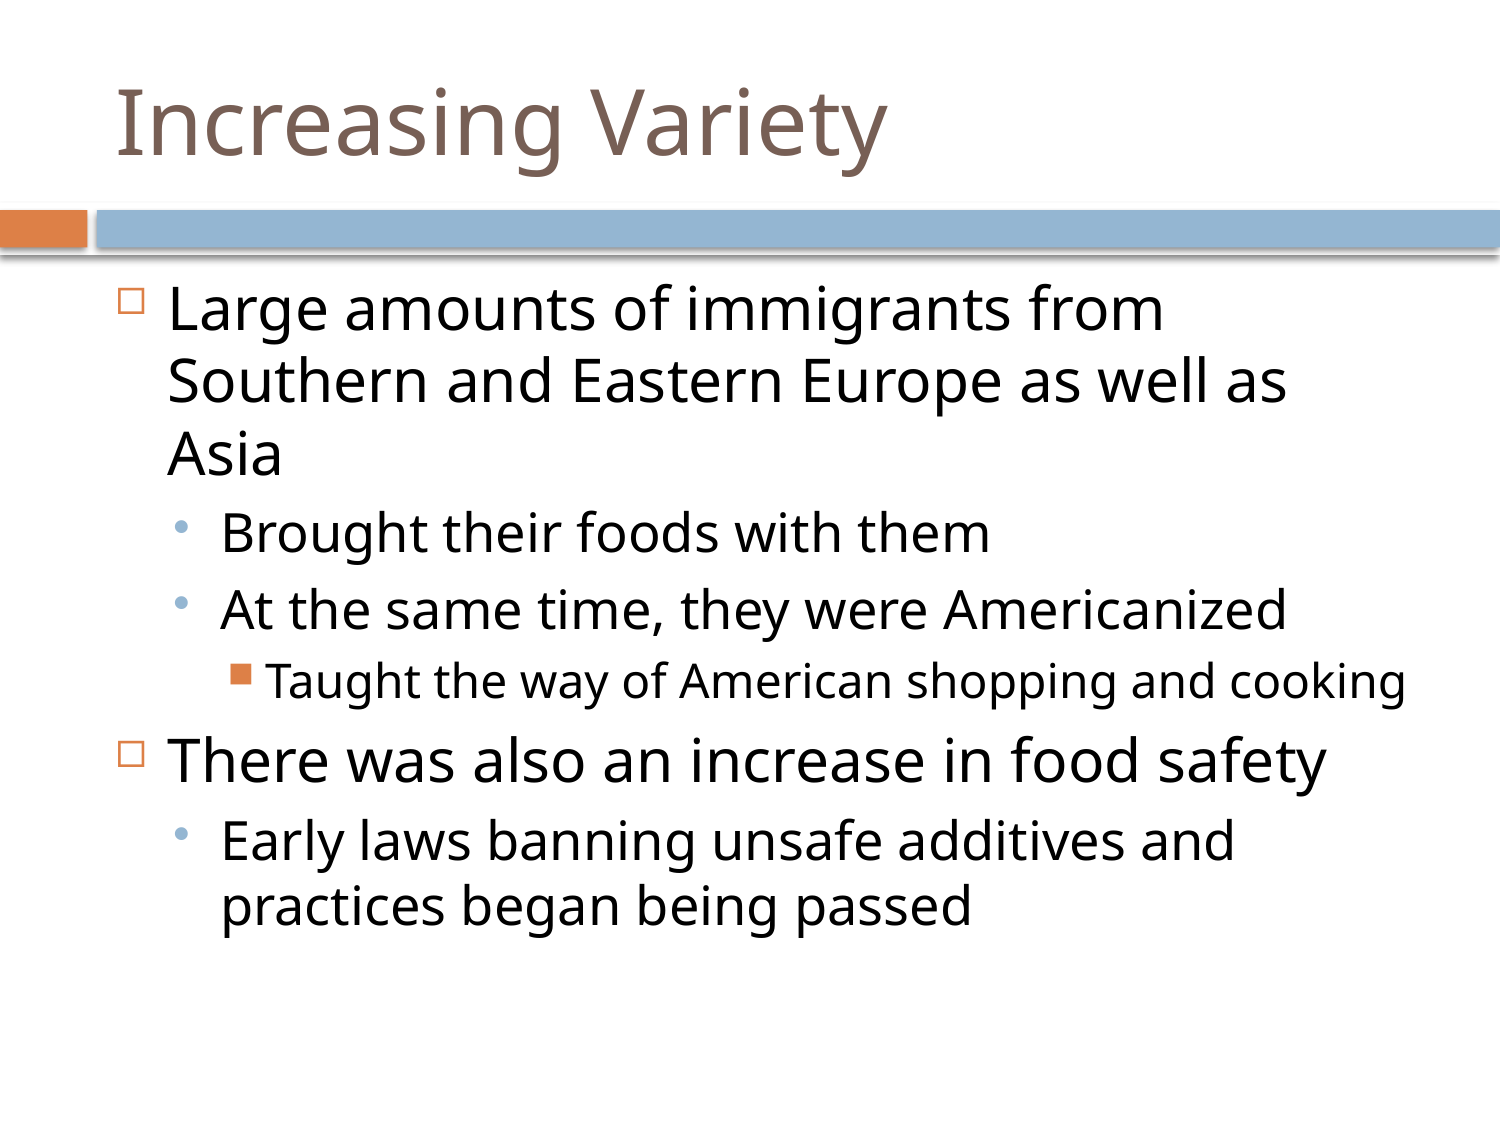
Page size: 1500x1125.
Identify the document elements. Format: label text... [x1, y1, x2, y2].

title Increasing Variety [100, 37, 1438, 200]
list Large amounts of immigrants from Southern and Eastern Europe as well as Asia Brought their foods with them At the same time, they were Americanized Taught the way of American shopping and cooking There was also an increase in food safety Early laws banning unsafe additives and practices began being passed [100, 262, 1438, 1000]
